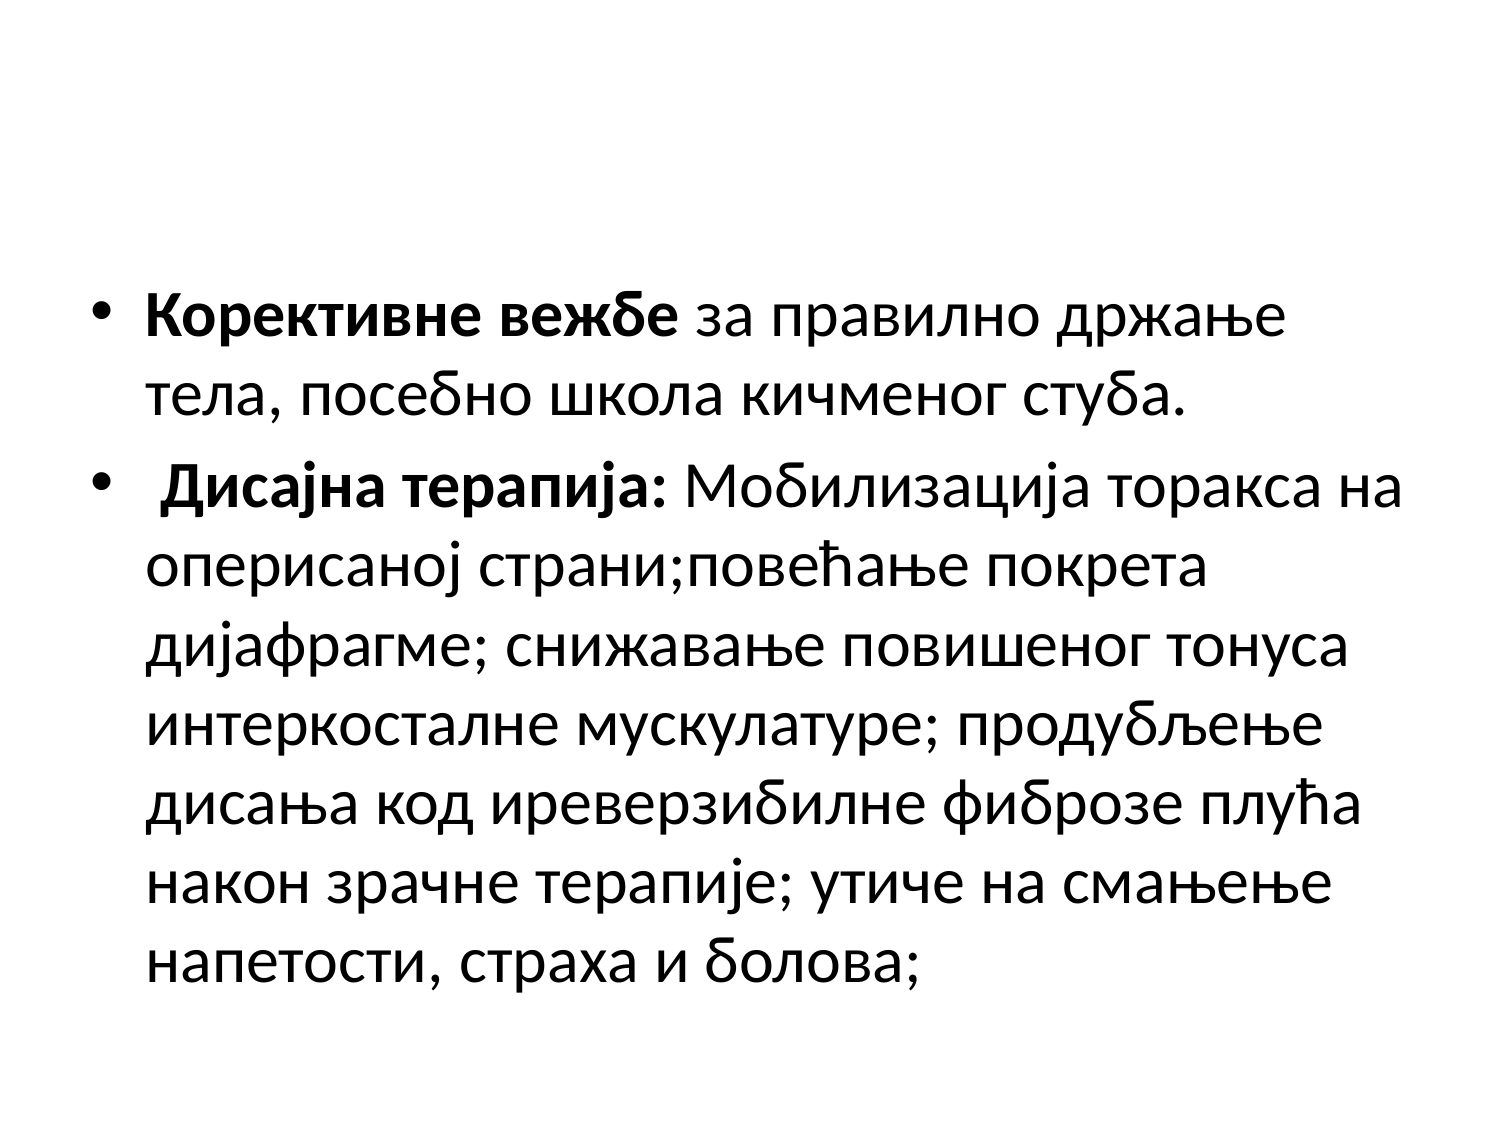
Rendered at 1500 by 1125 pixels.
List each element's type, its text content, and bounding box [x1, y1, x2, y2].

list Корективне вежбе за правилно држање тела, посебно школа кичменог стуба. Дисајна терапија: Мобилизација торакса на оперисаној страни;повећање покрета дијафрагме; снижавање повишеног тонуса интеркосталне мускулатуре; продубљење дисања код иреверзибилне фиброзе плућа након зрачне терапије; утиче на смањење напетости, страха и болова; [75, 262, 1425, 1005]
